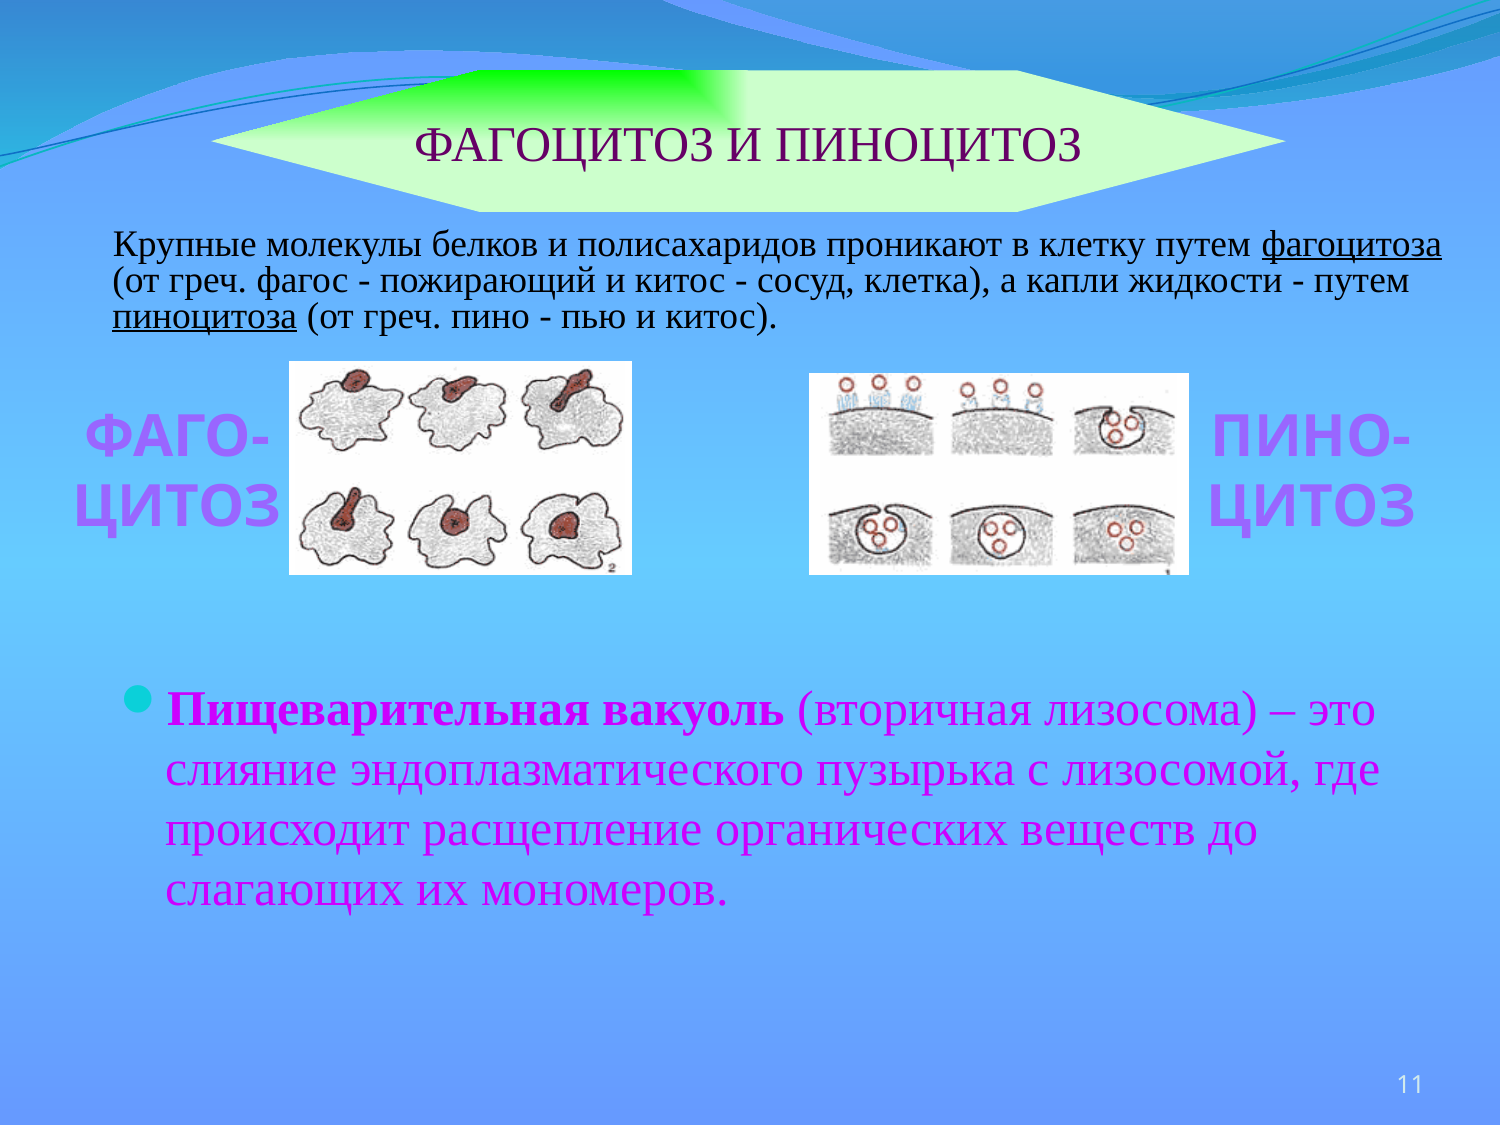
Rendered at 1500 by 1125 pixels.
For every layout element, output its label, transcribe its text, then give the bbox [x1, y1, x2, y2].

picture [808, 373, 1189, 576]
slide_number 11 [1299, 1042, 1425, 1103]
text_box ФАГО- ЦИТОЗ [64, 361, 289, 575]
text_box ФАГОЦИТОЗ И ПИНОЦИТОЗ [210, 70, 1286, 212]
text_box Крупные молекулы белков и полисахаридов проникают в клетку путем фагоцитоза (от греч. фагос - пожирающий и китос - сосуд, клетка), а капли жидкости - путем пиноцитоза (от греч. пино - пью и китос). [41, 219, 1471, 350]
text_box Пищеварительная вакуоль (вторичная лизосома) – это слияние эндоплазматического пузырька с лизосомой, где происходит расщепление органических веществ до слагающих их мономеров. [105, 667, 1407, 938]
text_box ПИНО- ЦИТОЗ [1198, 361, 1424, 575]
picture [289, 361, 632, 575]
